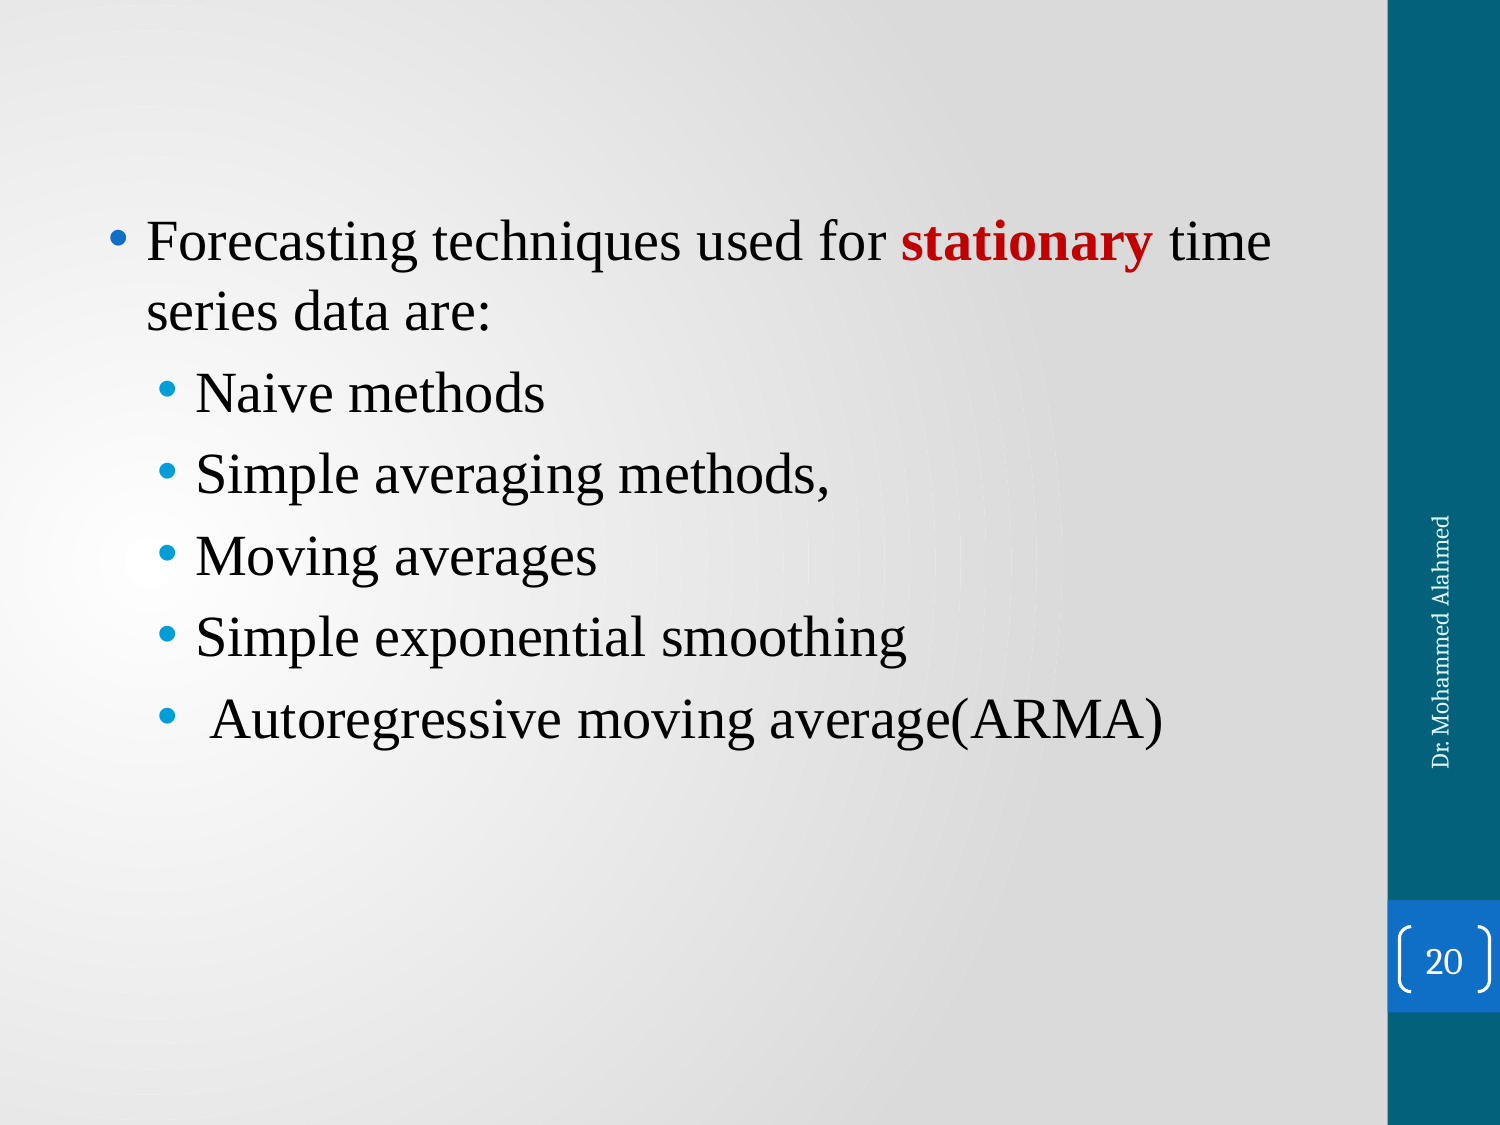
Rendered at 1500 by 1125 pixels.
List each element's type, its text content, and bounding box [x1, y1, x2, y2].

list Forecasting techniques used for stationary time series data are: Naive methods Simple averaging methods, Moving averages Simple exponential smoothing Autoregressive moving average(ARMA) [75, 195, 1363, 1038]
footer Dr. Mohammed Alahmed [1408, 500, 1469, 889]
slide_number 20 [1397, 925, 1492, 994]
